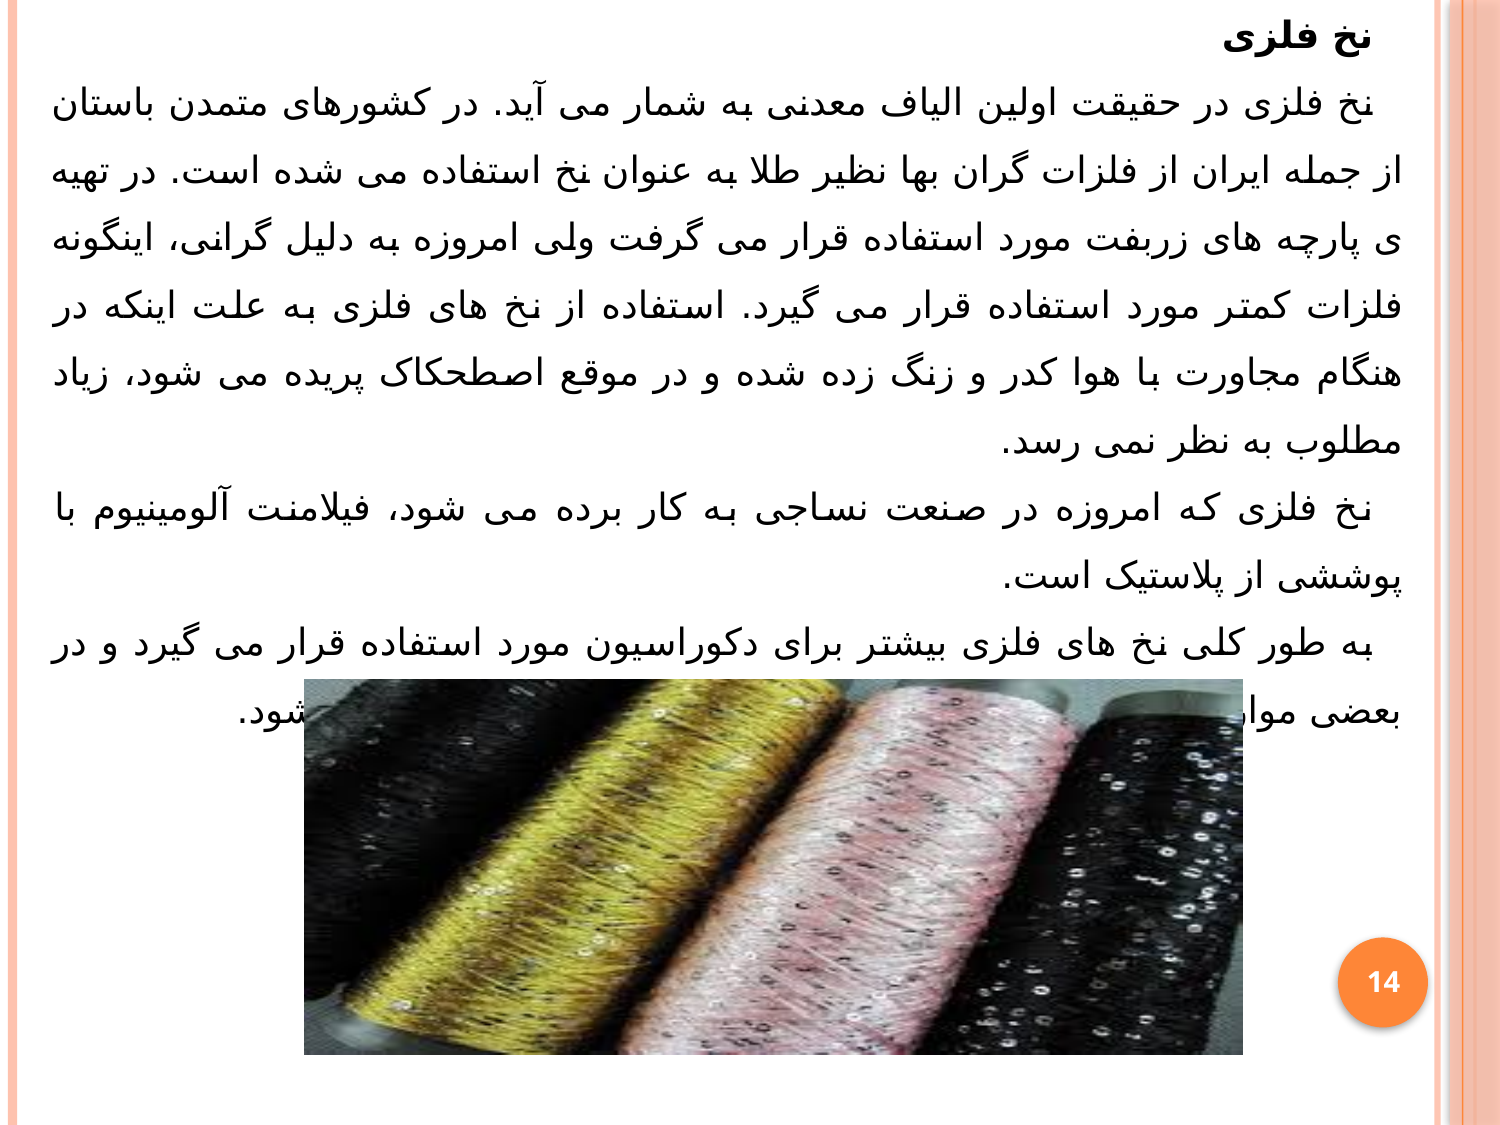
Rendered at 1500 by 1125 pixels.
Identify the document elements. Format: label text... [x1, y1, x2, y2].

slide_number 14 [1333, 940, 1434, 1027]
text_box نخ فلزی نخ فلزی در حقیقت اولین الیاف معدنی به شمار می آید. در کشورهای متمدن باستان از جمله ایران از فلزات گران بها نظیر طلا به عنوان نخ استفاده می شده است. در تهیه ی پارچه های زربفت مورد استفاده قرار می گرفت ولی امروزه به دلیل گرانی، اینگونه فلزات کمتر مورد استفاده قرار می گیرد. استفاده از نخ های فلزی به علت اینکه در هنگام مجاورت با هوا کدر و زنگ زده شده و در موقع اصطحکاک پریده می شود، زیاد مطلوب به نظر نمی رسد. نخ فلزی که امروزه در صنعت نساجی به کار برده می شود، فیلامنت آلومینیوم با پوششی از پلاستیک است. به طور کلی نخ های فلزی بیشتر برای دکوراسیون مورد استفاده قرار می گیرد و در بعضی موارد برای البسه زنانه نظیر: بلوز، دامن و... از آن استفاده می شود. [35, 0, 1418, 731]
picture [304, 679, 1243, 1056]
